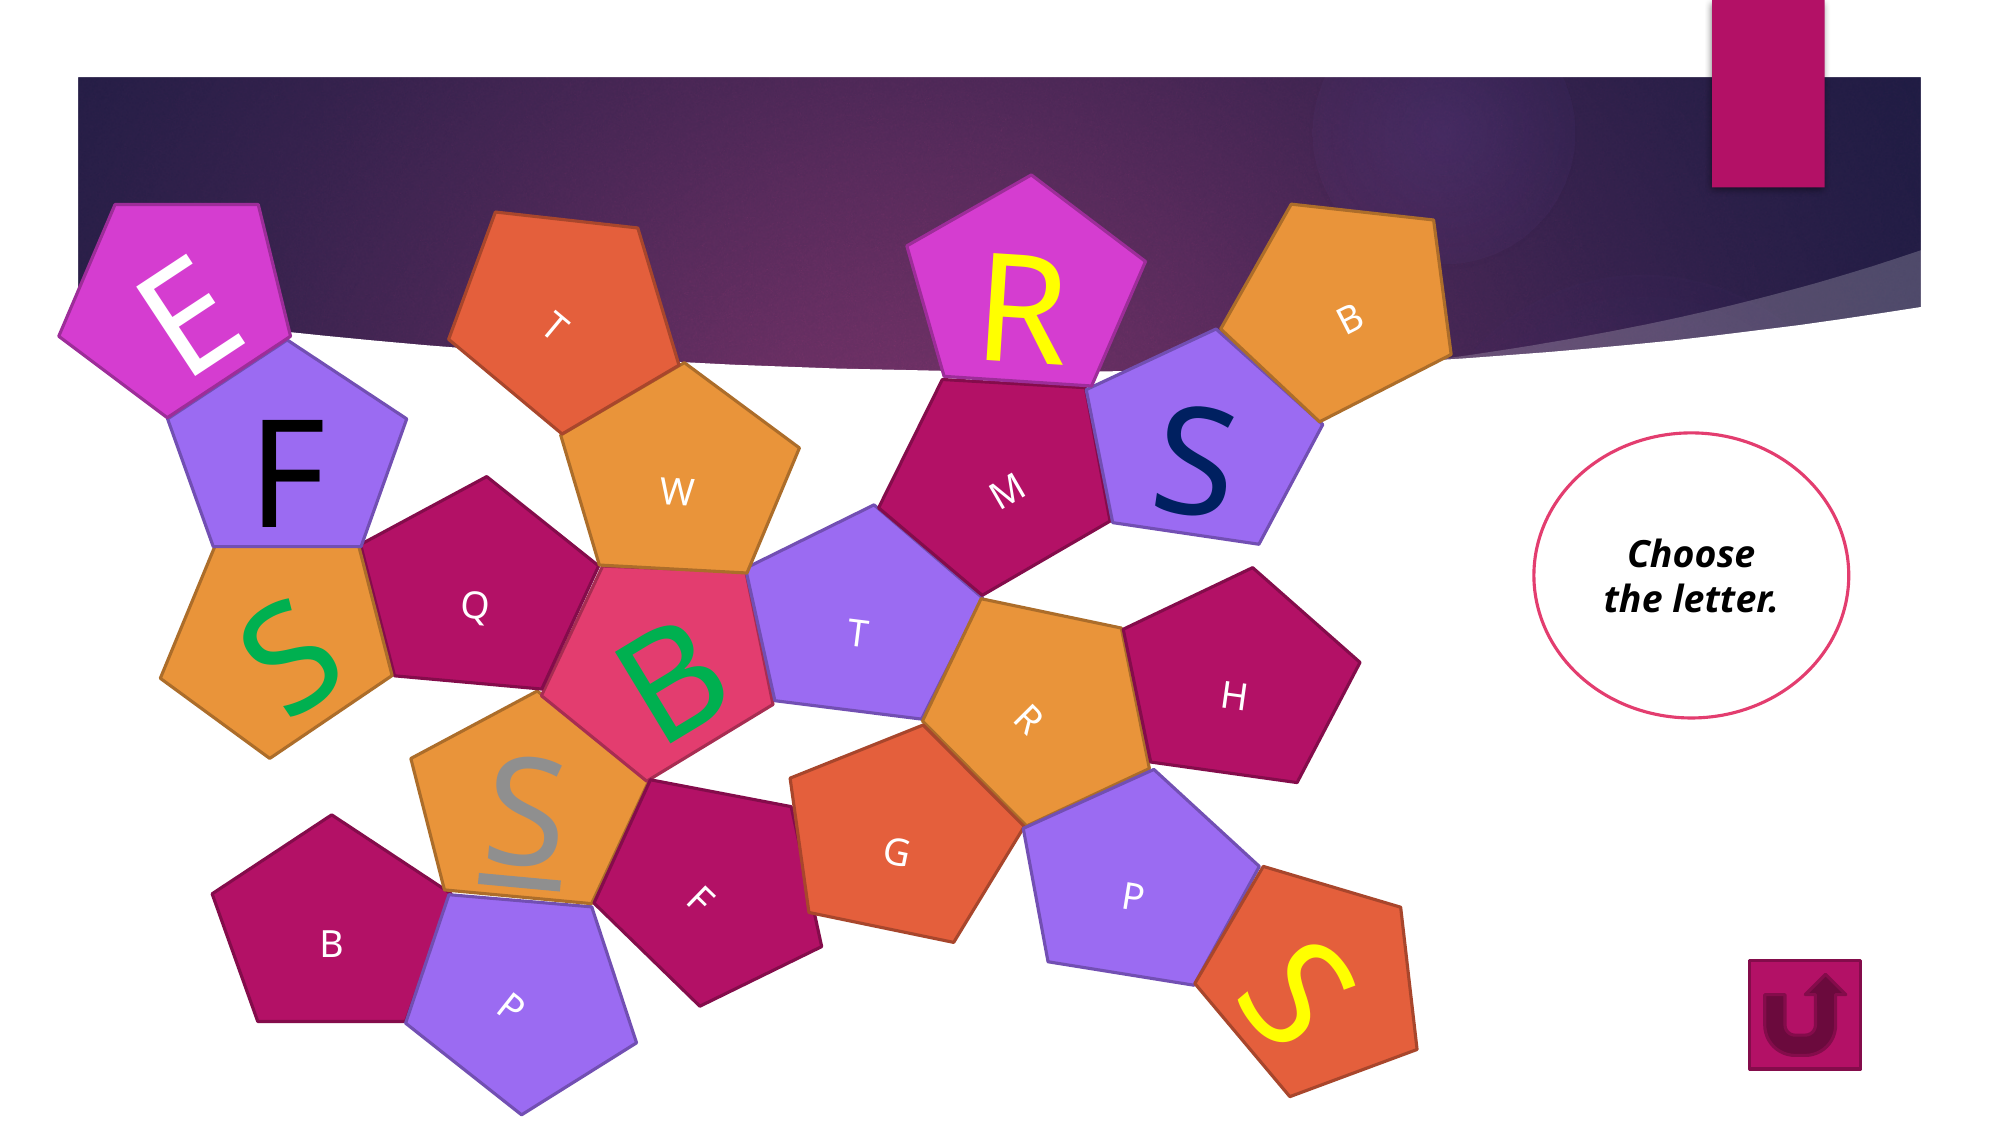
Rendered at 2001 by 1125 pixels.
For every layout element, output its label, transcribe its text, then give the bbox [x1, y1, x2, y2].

text_box F [592, 778, 824, 1008]
text_box H [1121, 566, 1362, 785]
text_box Choose the letter. [1532, 431, 1851, 720]
text_box W [559, 361, 801, 575]
text_box B [210, 813, 450, 1024]
text_box G [788, 723, 1025, 944]
text_box S [158, 549, 394, 760]
text_box R [921, 597, 1151, 825]
text_box M [877, 378, 1110, 597]
text_box Q [362, 475, 600, 691]
text_box E [57, 202, 293, 420]
text_box T [745, 503, 980, 721]
text_box T [447, 210, 681, 436]
text_box S [1193, 864, 1419, 1099]
text_box [1748, 959, 1862, 1071]
text_box S [1084, 327, 1325, 546]
text_box P [1021, 768, 1261, 987]
text_box B [540, 567, 775, 783]
text_box P [404, 893, 639, 1117]
text_box R [905, 173, 1147, 388]
text_box B [1219, 202, 1453, 424]
text_box S [409, 690, 646, 906]
text_box F [166, 339, 409, 549]
